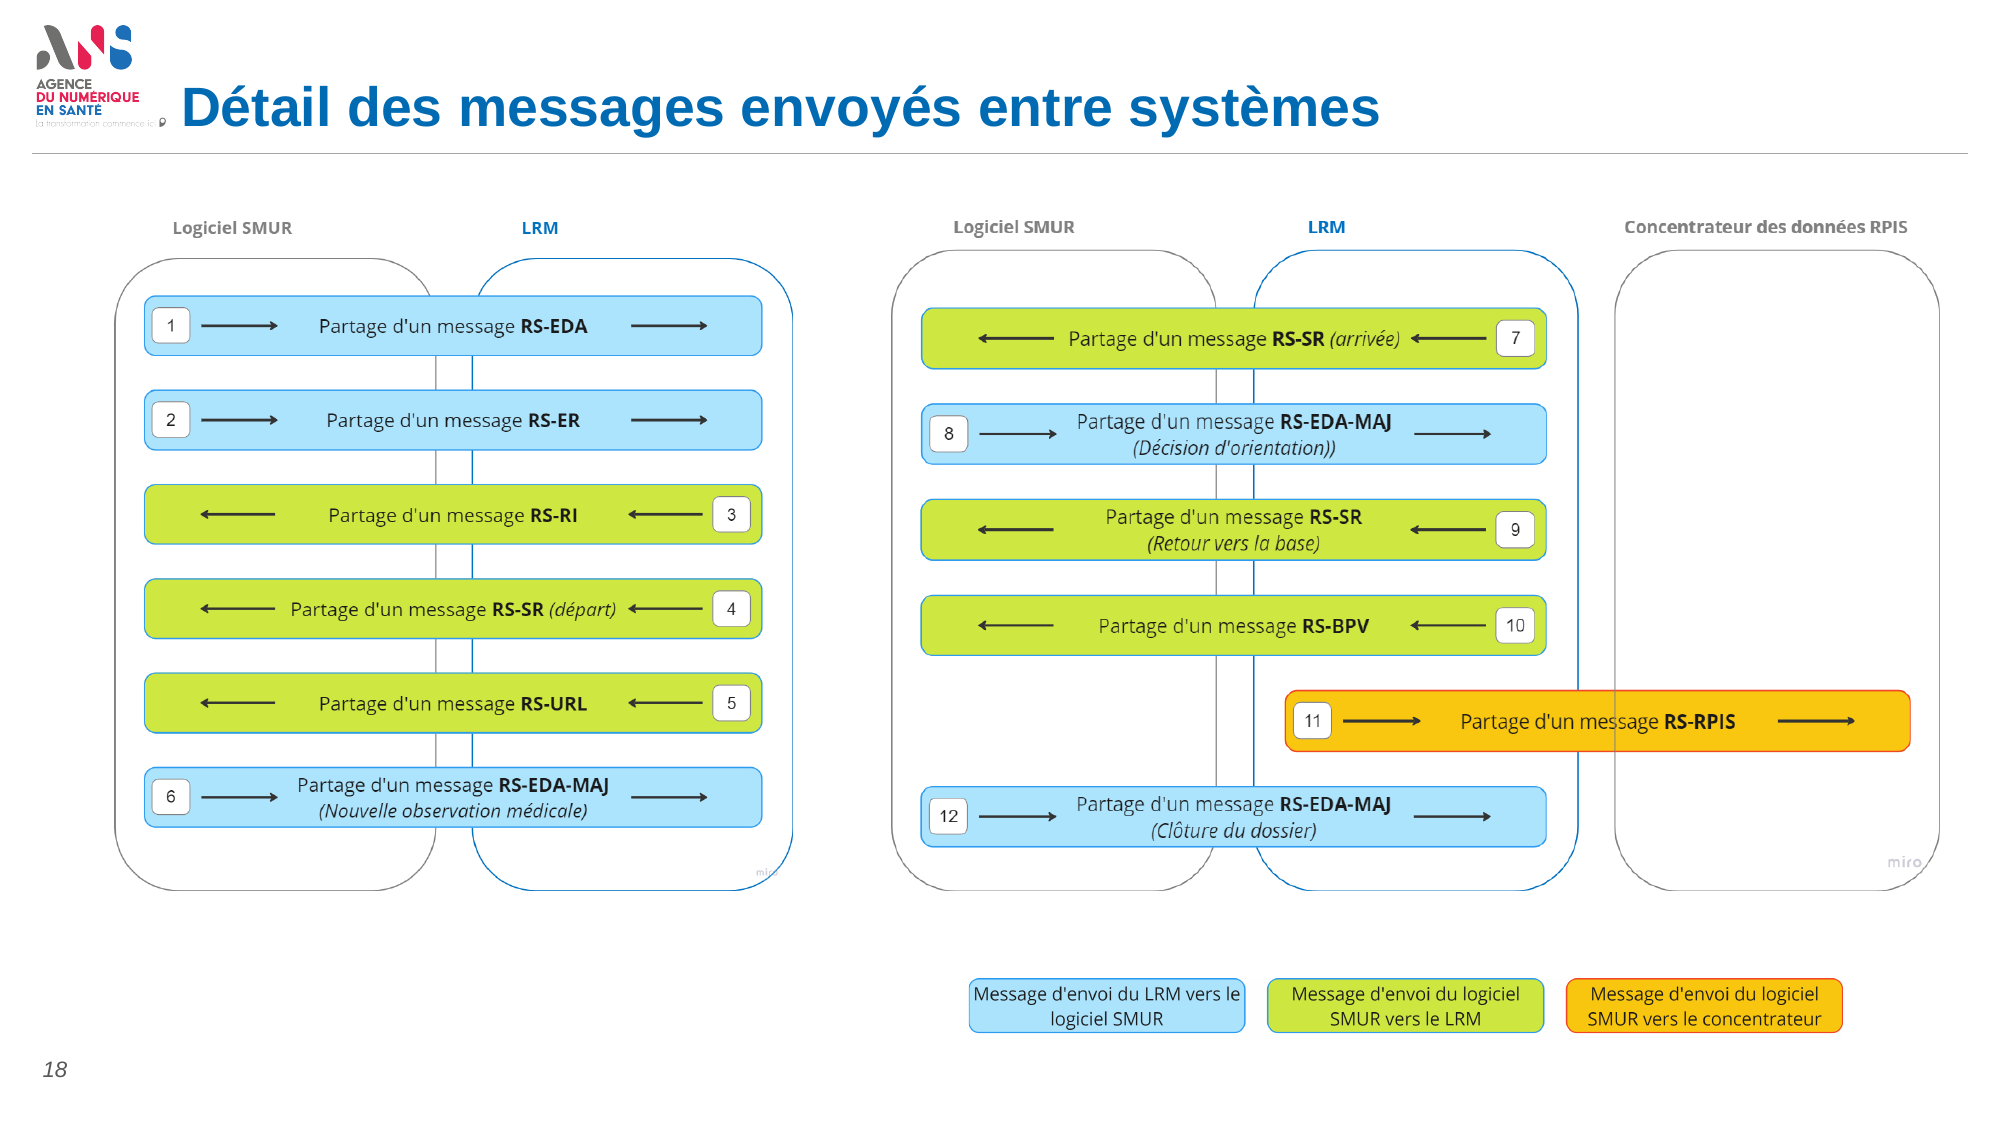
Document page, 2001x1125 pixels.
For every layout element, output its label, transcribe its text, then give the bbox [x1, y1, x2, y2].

slide_number 18 [23, 1038, 87, 1099]
picture [114, 205, 793, 892]
title Détail des messages envoyés entre systèmes [181, 19, 1945, 138]
picture [891, 204, 1946, 891]
picture [36, 25, 166, 127]
picture [968, 978, 1844, 1040]
